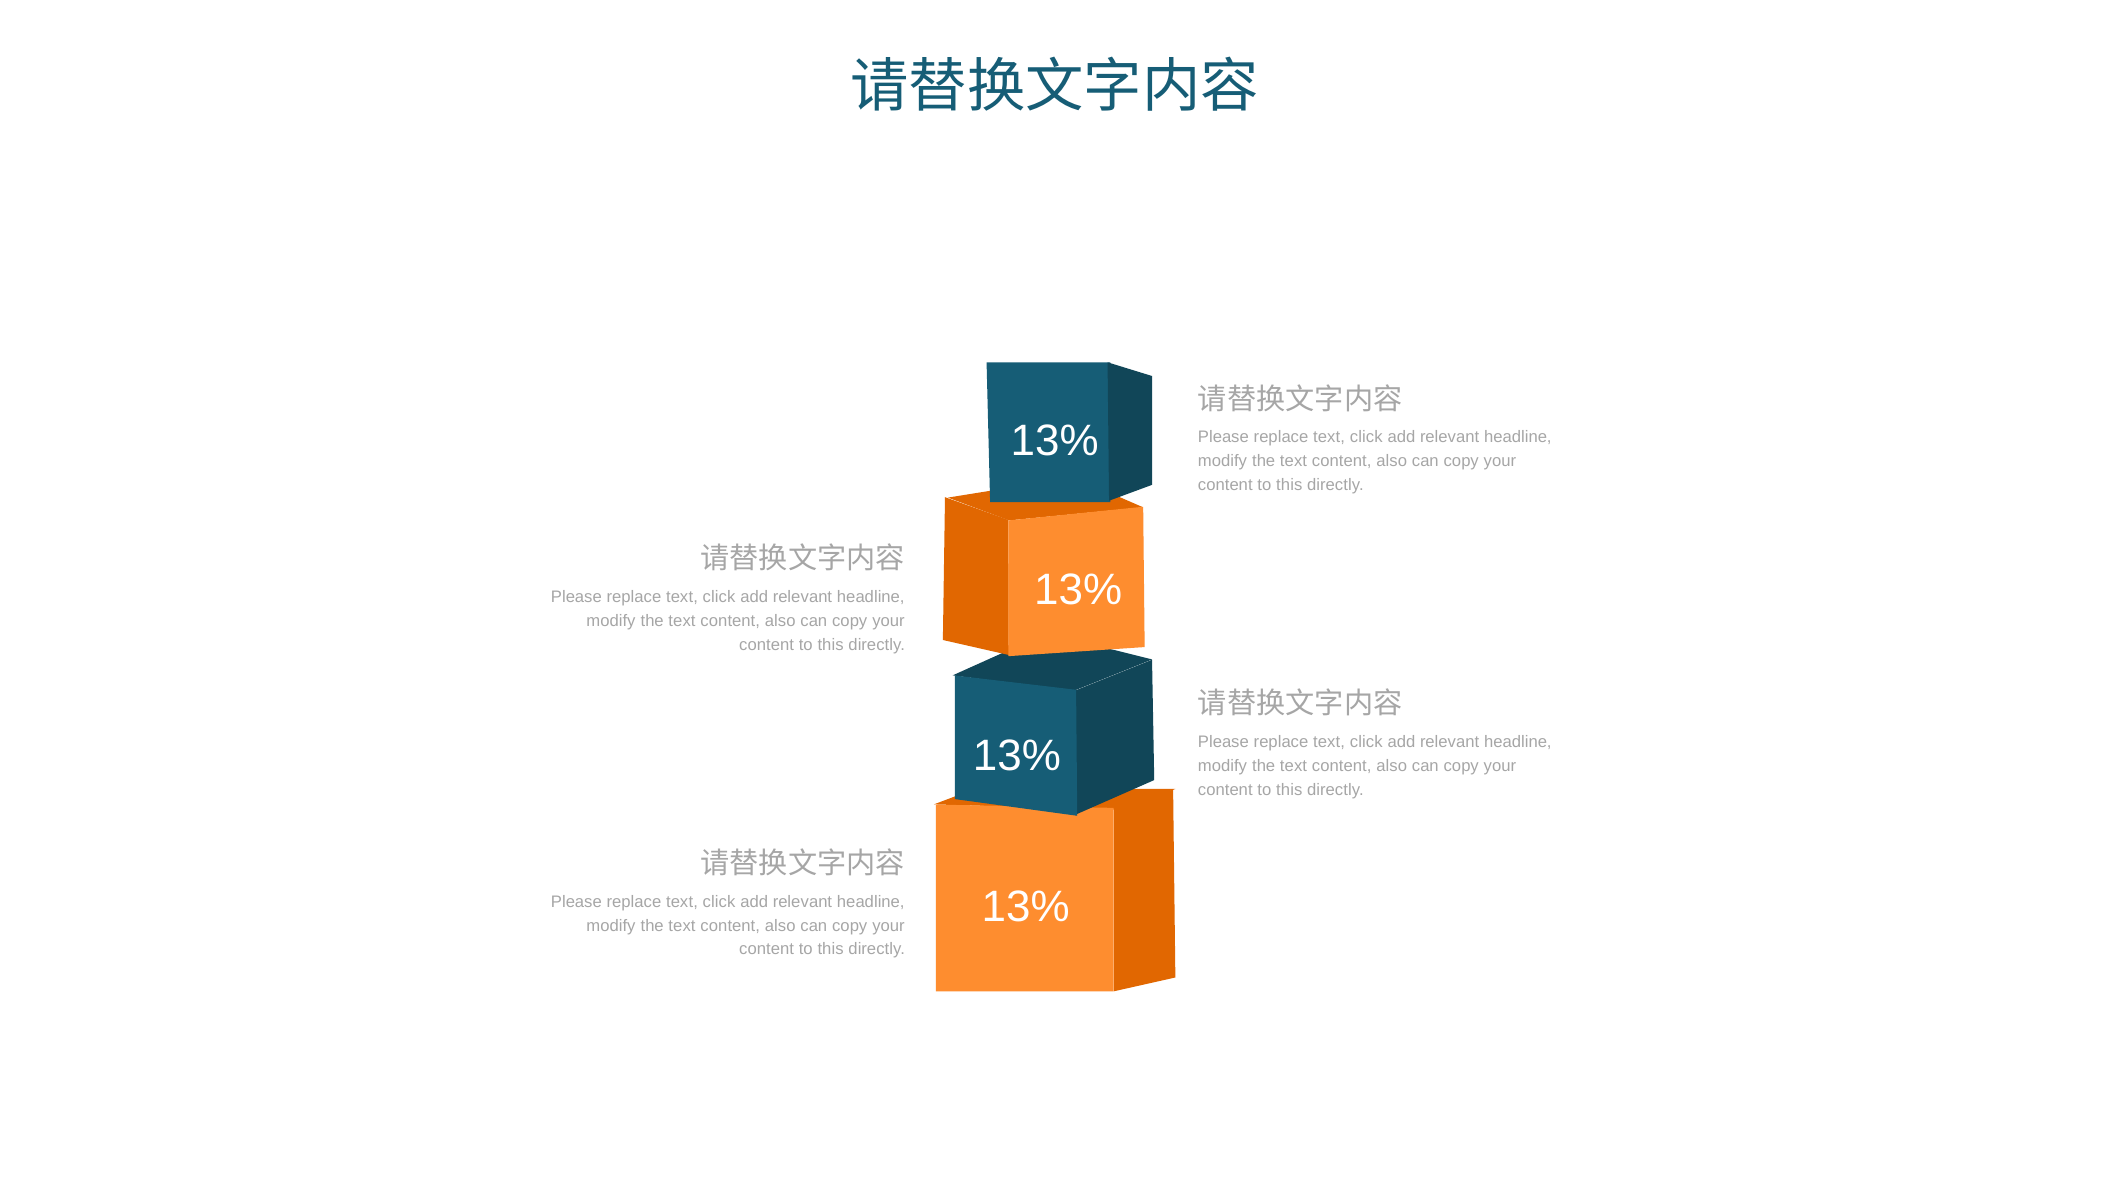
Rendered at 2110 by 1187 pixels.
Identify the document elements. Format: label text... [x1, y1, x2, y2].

text_box Please replace text, click add relevant headline, modify the text content, also can copy your content to this directly. [543, 886, 906, 959]
text_box 请替换文字内容 [795, 26, 1314, 125]
text_box Please replace text, click add relevant headline, modify the text content, also can copy your content to this directly. [1197, 422, 1561, 494]
text_box 请替换文字内容 [1197, 372, 1419, 415]
text_box Please replace text, click add relevant headline, modify the text content, also can copy your content to this directly. [543, 581, 906, 654]
text_box 请替换文字内容 [684, 532, 906, 575]
text_box Please replace text, click add relevant headline, modify the text content, also can copy your content to this directly. [1197, 726, 1561, 799]
text_box 请替换文字内容 [684, 837, 906, 880]
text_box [933, 362, 1176, 992]
text_box 请替换文字内容 [1197, 677, 1419, 720]
